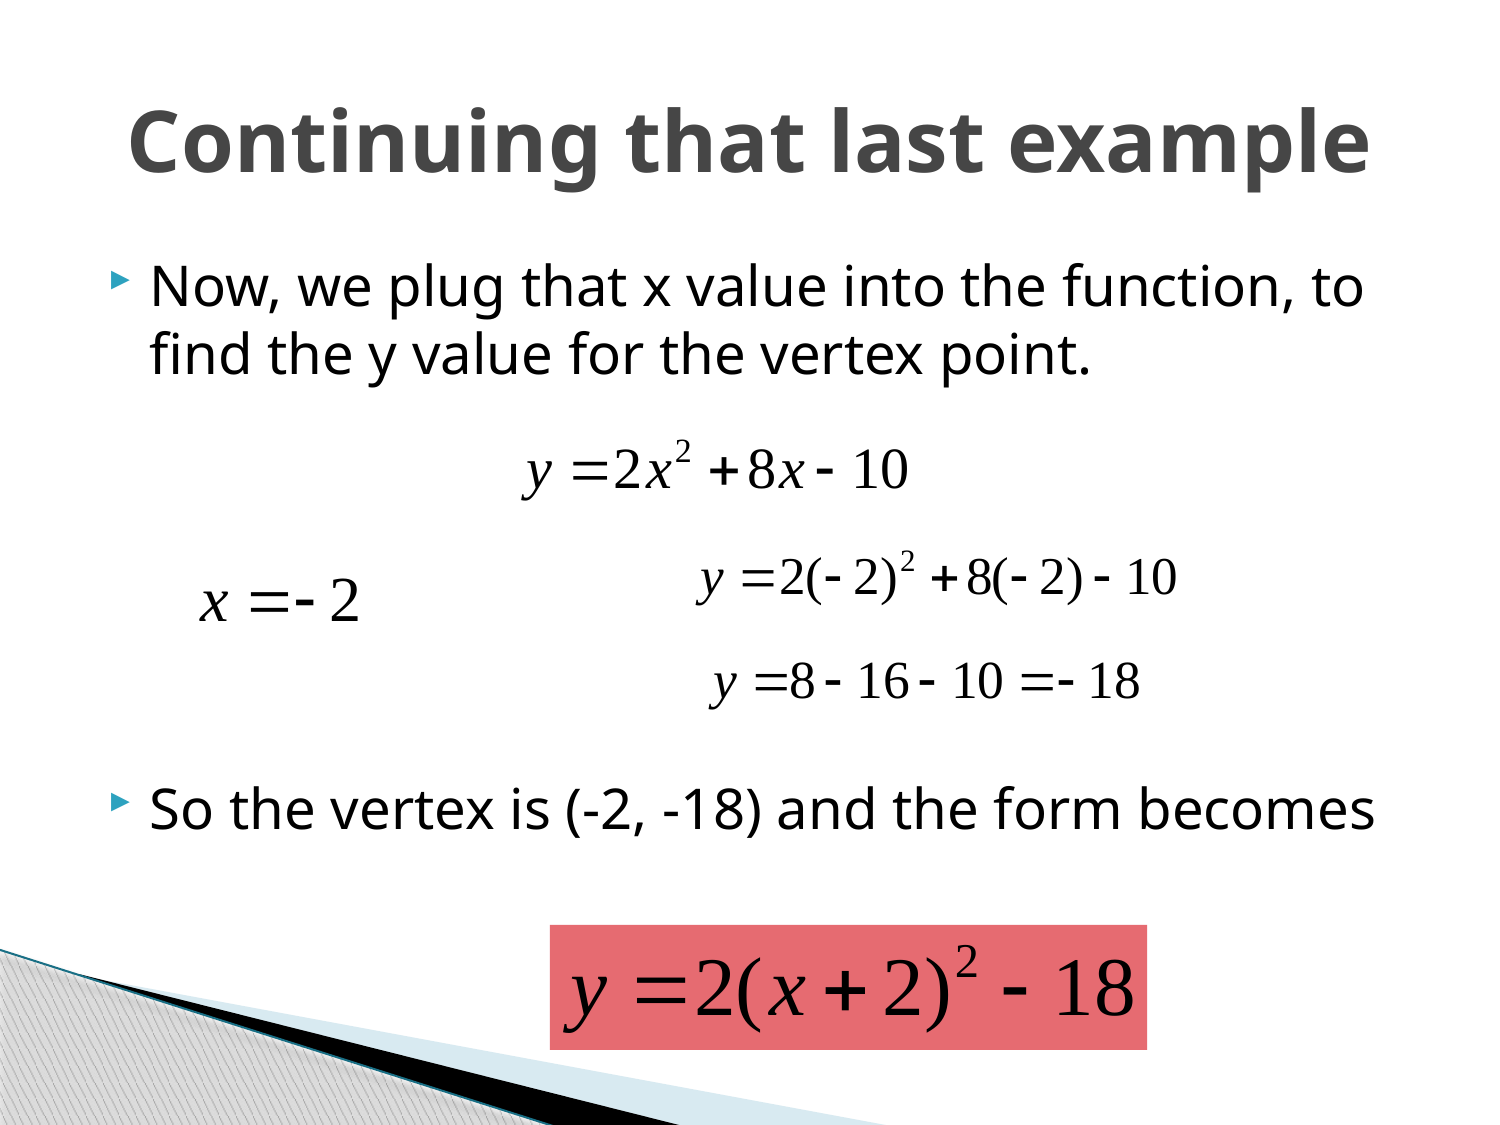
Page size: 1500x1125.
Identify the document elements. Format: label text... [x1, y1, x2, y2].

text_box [187, 562, 370, 638]
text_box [687, 537, 1188, 618]
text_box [512, 424, 921, 513]
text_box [699, 649, 1151, 722]
title Continuing that last example [75, 45, 1425, 233]
list Now, we plug that x value into the function, to find the y value for the vertex point. So the vertex is (-2, -18) and the form becomes [74, 242, 1426, 986]
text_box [549, 924, 1148, 1051]
